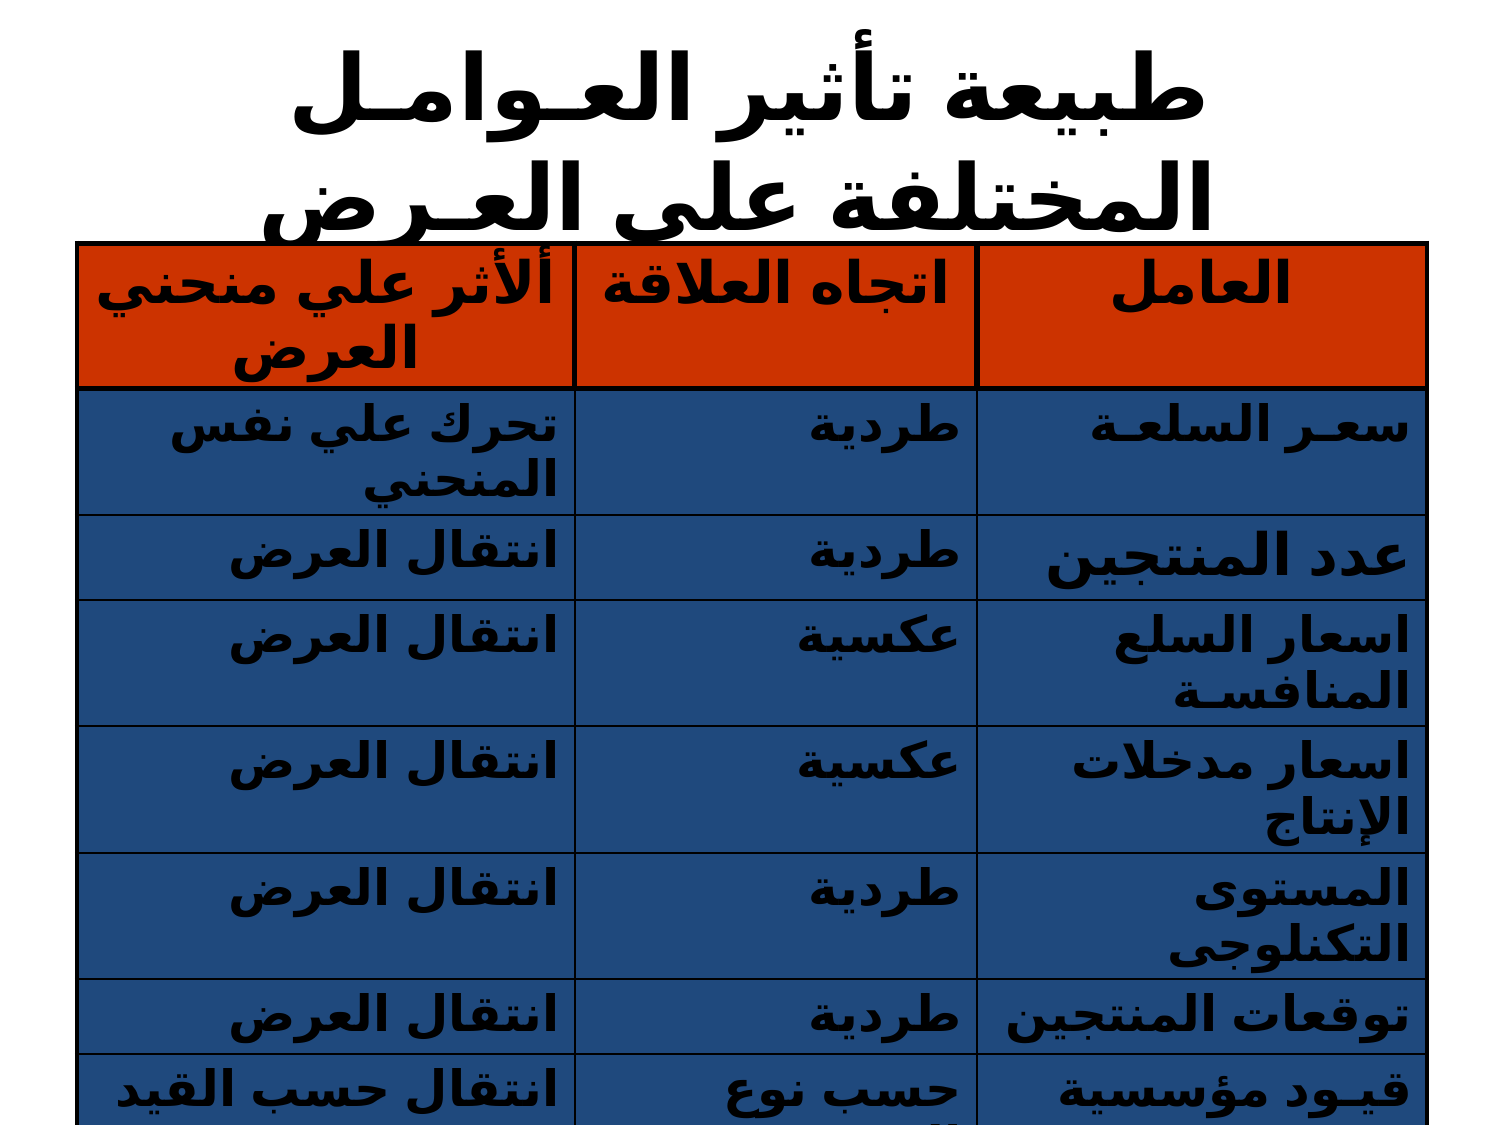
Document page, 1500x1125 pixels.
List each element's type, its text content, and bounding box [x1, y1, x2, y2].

table_cell اسعار السلع المنافسـة [978, 601, 1425, 725]
table_cell تحرك علي نفس المنحني [79, 391, 574, 514]
table_cell انتقال حسب القيد [79, 1055, 574, 1125]
table_cell حسب نوع القيد [576, 1055, 976, 1125]
title طبيعة تأثير العـوامـل المختلفة على العـرض [75, 45, 1425, 233]
table_cell عدد المنتجين [978, 516, 1425, 599]
table_cell انتقال العرض [79, 601, 574, 725]
table_header ألأثر علي منحني العرض [79, 246, 572, 386]
table_header العامل [980, 246, 1425, 386]
table_cell المستوى التكنلوجى [978, 854, 1425, 978]
table_cell اسعار مدخلات الإنتاج [978, 727, 1425, 852]
table_cell طردية [576, 980, 976, 1053]
table_cell انتقال العرض [79, 854, 574, 978]
table_cell طردية [576, 516, 976, 599]
table_cell انتقال العرض [79, 516, 574, 599]
table_header اتجاه العلاقة [577, 246, 974, 386]
table_cell انتقال العرض [79, 980, 574, 1053]
table_cell طردية [576, 854, 976, 978]
table_cell عكسية [576, 727, 976, 852]
table_cell انتقال العرض [79, 727, 574, 852]
table_cell سعـر السلعـة [978, 391, 1425, 514]
table_cell قيـود مؤسسية [978, 1055, 1425, 1125]
table_cell توقعات المنتجين [978, 980, 1425, 1053]
table_cell طردية [576, 391, 976, 514]
table_cell عكسية [576, 601, 976, 725]
